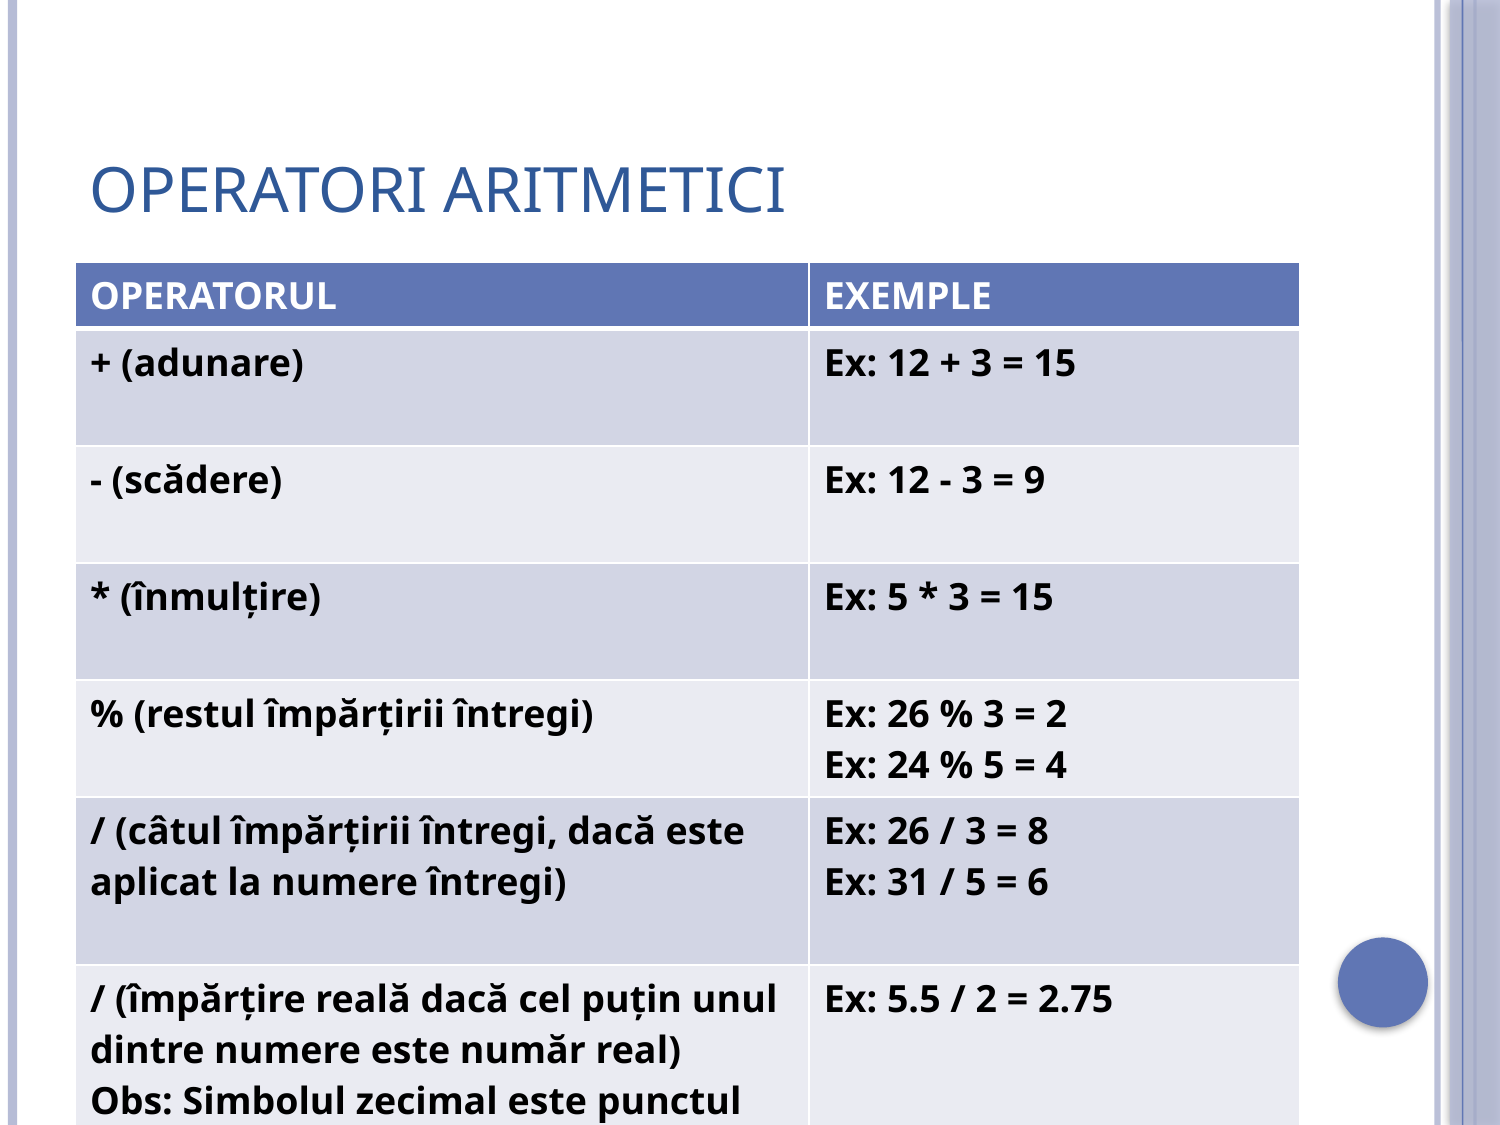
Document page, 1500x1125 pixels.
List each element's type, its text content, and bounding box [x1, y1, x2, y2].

table_header OPERATORUL [76, 263, 808, 326]
table_cell % (restul împărțirii întregi) [76, 681, 808, 796]
table_cell Ex: 12 + 3 = 15 [810, 331, 1299, 445]
table_cell * (înmulțire) [76, 564, 808, 679]
table_cell / (câtul împărțirii întregi, dacă este aplicat la numere întregi) [76, 798, 808, 964]
table_cell Ex: 5 * 3 = 15 [810, 564, 1299, 679]
table_cell Ex: 26 % 3 = 2 Ex: 24 % 5 = 4 [810, 681, 1299, 796]
table_header EXEMPLE [810, 263, 1299, 326]
table_cell Ex: 12 - 3 = 9 [810, 447, 1299, 562]
table_cell Ex: 26 / 3 = 8 Ex: 31 / 5 = 6 [810, 798, 1299, 964]
table_cell + (adunare) [76, 331, 808, 445]
table_cell - (scădere) [76, 447, 808, 562]
table_cell Ex: 5.5 / 2 = 2.75 [810, 966, 1299, 1125]
table_cell / (împărțire reală dacă cel puțin unul dintre numere este număr real) Obs: Simbolul zecimal este punctul [76, 966, 808, 1125]
title Operatori aritmetici [75, 45, 1300, 233]
